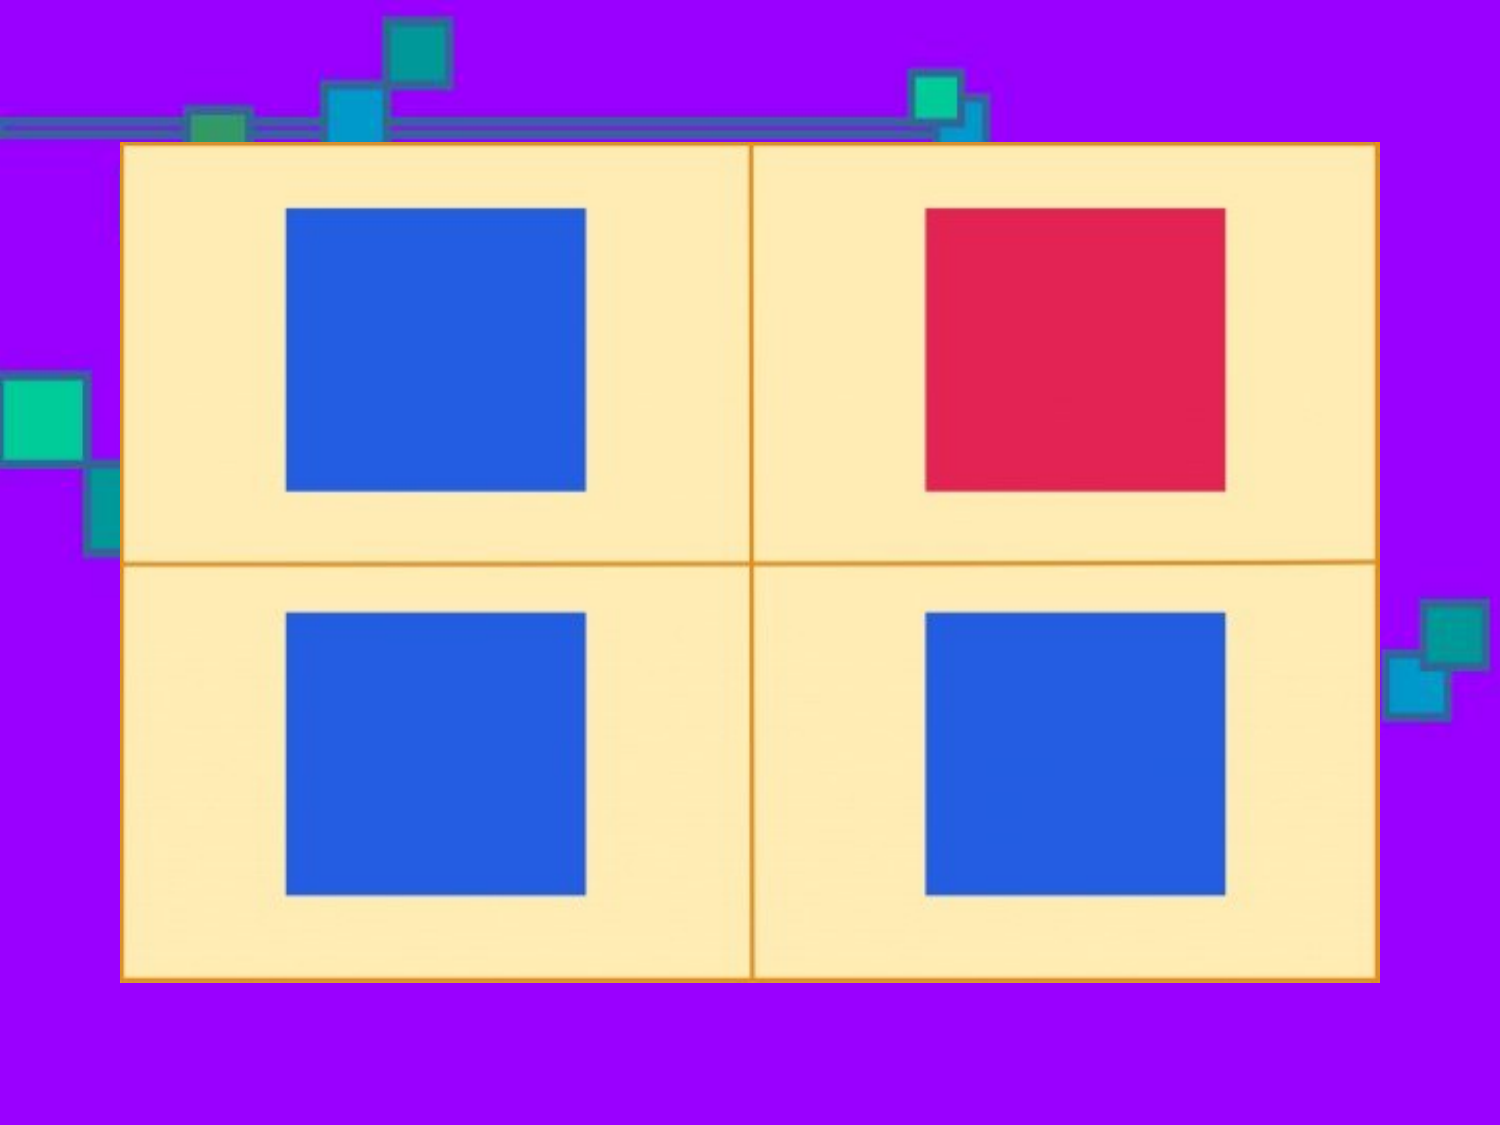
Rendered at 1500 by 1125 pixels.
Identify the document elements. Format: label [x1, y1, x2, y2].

picture [0, 0, 1500, 1125]
list [120, 142, 1380, 983]
